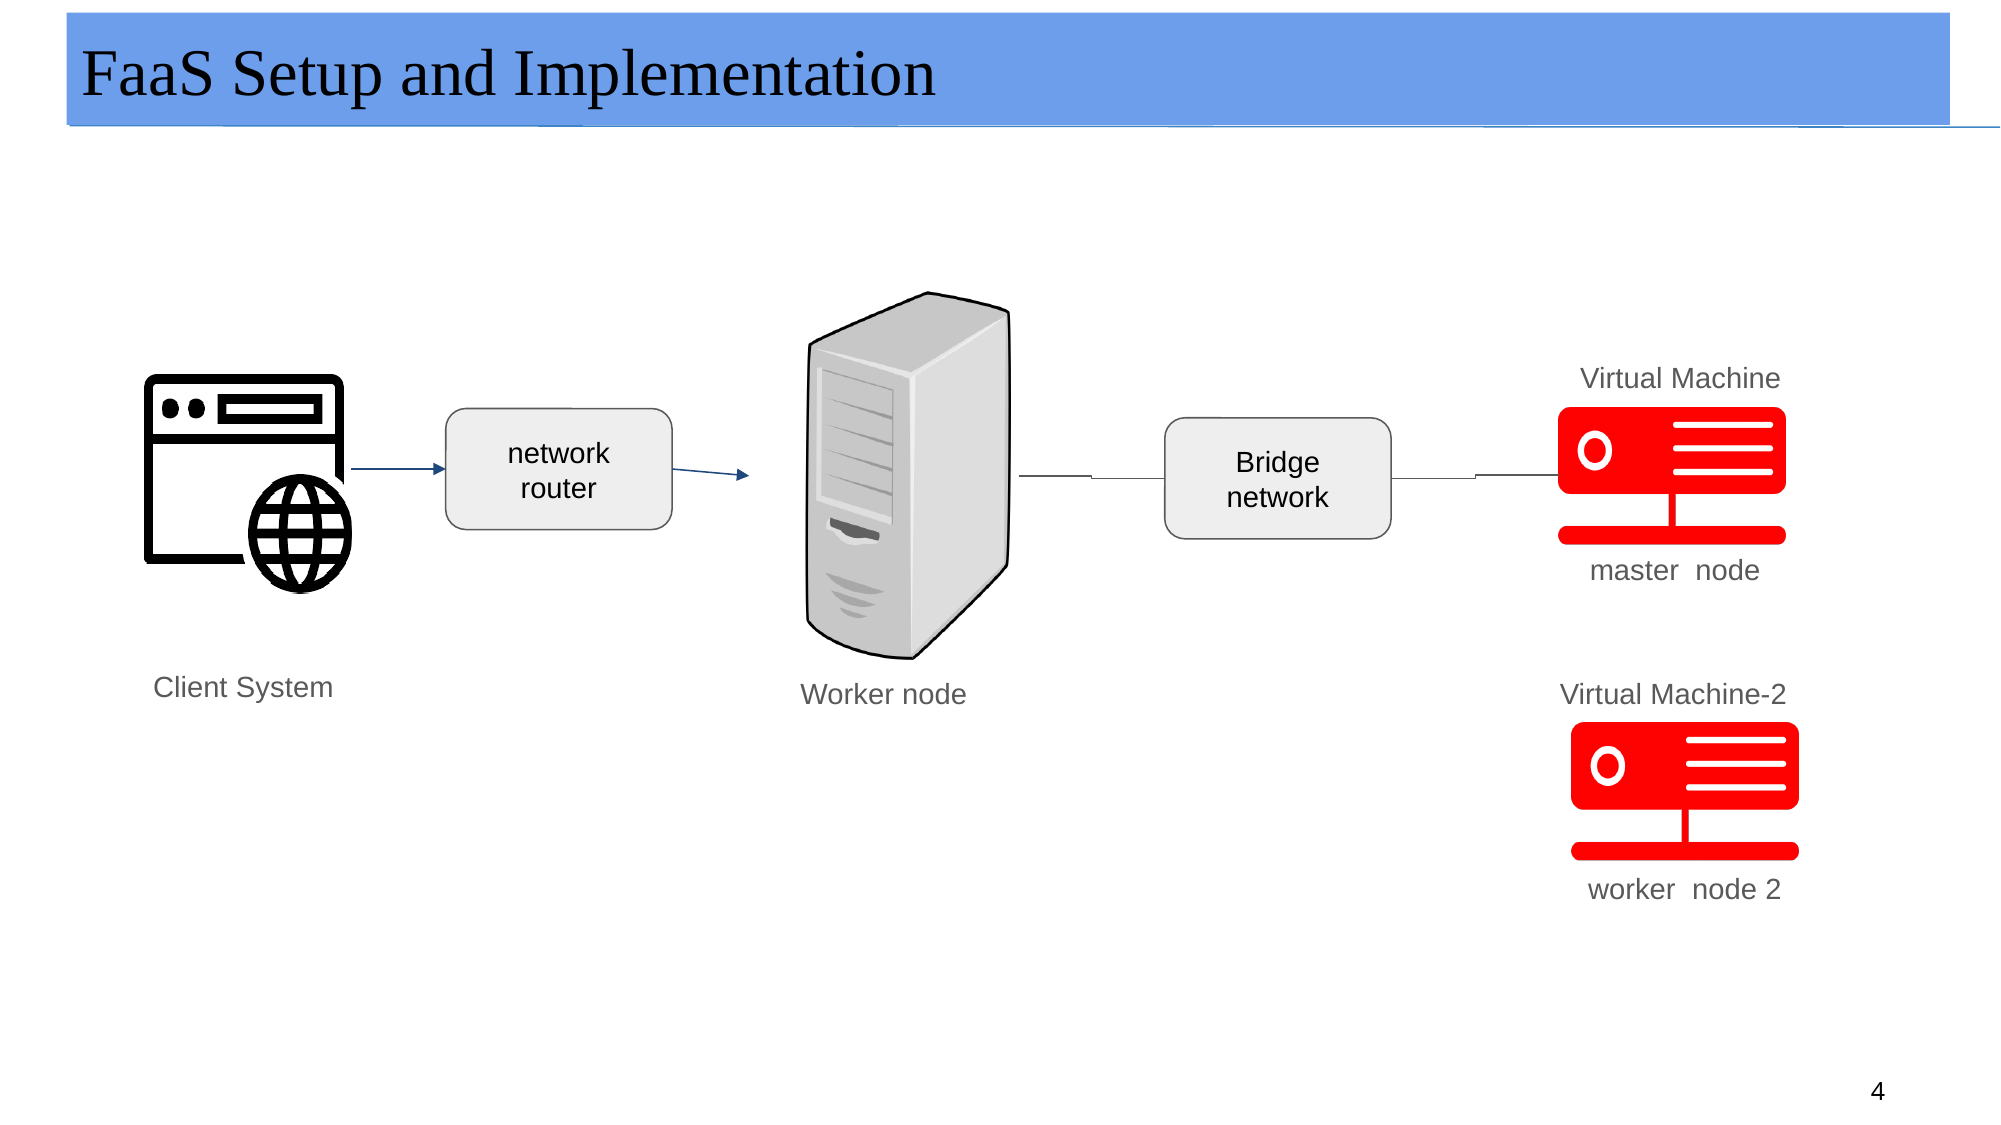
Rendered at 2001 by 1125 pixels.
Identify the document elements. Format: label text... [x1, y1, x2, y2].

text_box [105, 291, 1846, 923]
title FaaS Setup and Implementation [66, 12, 1950, 125]
slide_number ‹#› [1433, 1062, 1900, 1123]
